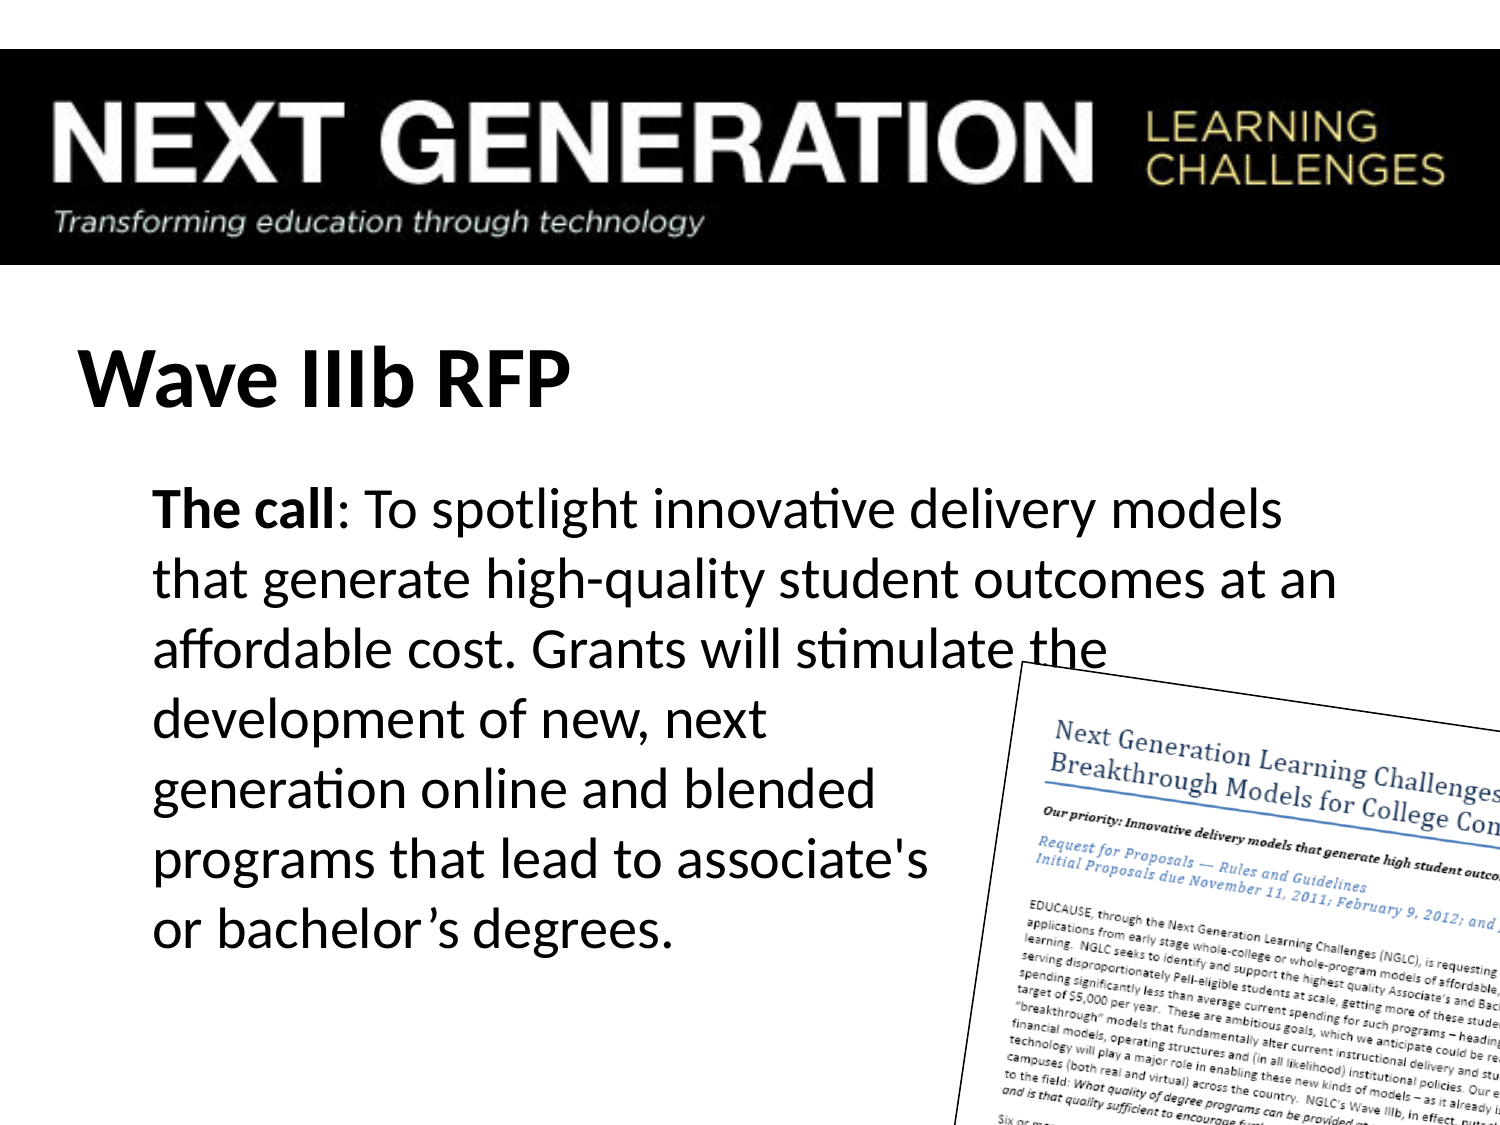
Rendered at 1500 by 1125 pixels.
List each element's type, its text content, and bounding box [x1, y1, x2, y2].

text_box The call: To spotlight innovative delivery models that generate high-quality student outcomes at an affordable cost. Grants will stimulate the development of new, next generation online and blended programs that lead to associate's or bachelor’s degrees. [137, 462, 1375, 968]
picture [957, 663, 1500, 1125]
picture [0, 49, 1500, 265]
text_box Wave IIIb RFP [62, 312, 1338, 433]
